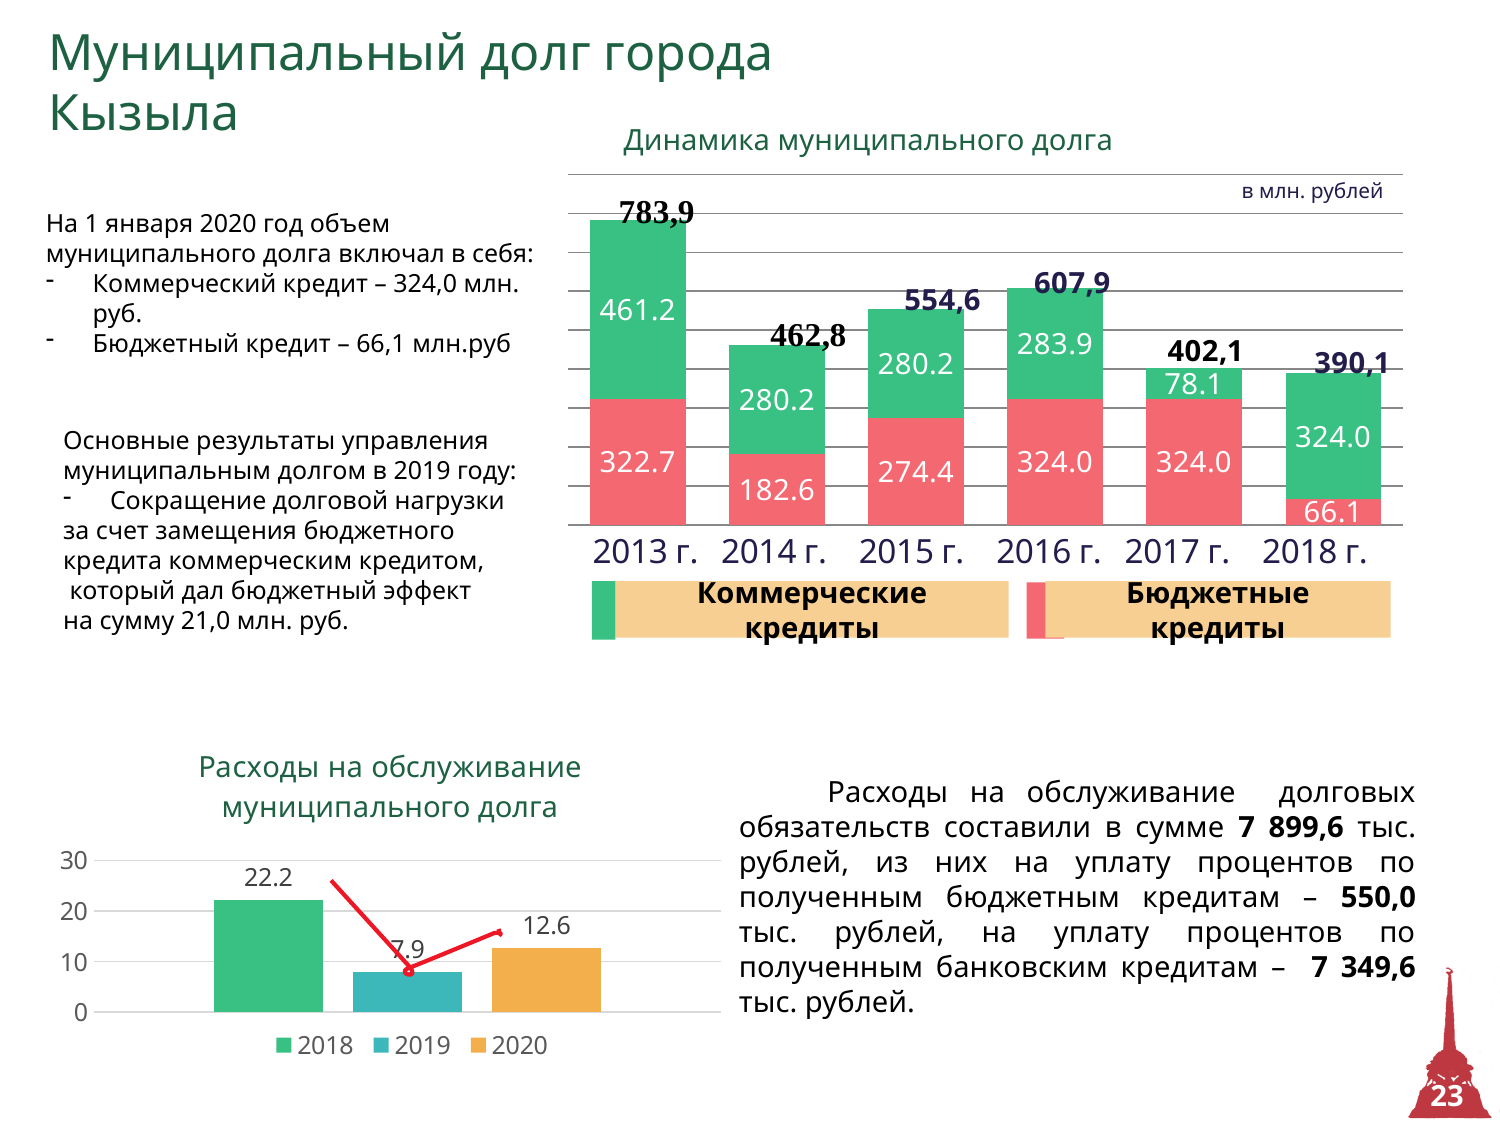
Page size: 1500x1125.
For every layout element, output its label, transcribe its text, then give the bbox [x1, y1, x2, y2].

text_box Бюджетные кредиты [1043, 624, 1393, 640]
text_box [1394, 965, 1500, 1125]
text_box Расходы на обслуживание долговых обязательств составили в сумме 7 899,6 тыс. рублей, из них на уплату процентов по полученным бюджетным кредитам – 550,0 тыс. рублей, на уплату процентов по полученным банковским кредитам – 7 349,6 тыс. рублей. [740, 766, 1431, 1026]
text_box Муниципальный долг города Кызыла [34, 12, 932, 148]
text_box Динамика муниципального долга [608, 114, 1500, 199]
text_box На 1 января 2020 год объем муниципального долга включал в себя: Коммерческий кредит – 324,0 млн. руб. Бюджетный кредит – 66,1 млн.руб [31, 199, 557, 365]
chart [45, 721, 736, 1095]
text_box [1024, 624, 1066, 641]
text_box Основные результаты управления муниципальным долгом в 2019 году: Сокращение долговой нагрузки за счет замещения бюджетного кредита коммерческим кредитом, который дал бюджетный эффект на сумму 21,0 млн. руб. [48, 417, 564, 642]
text_box [590, 624, 617, 642]
chart [566, 168, 1448, 615]
text_box Коммерческие кредиты [617, 624, 1011, 640]
